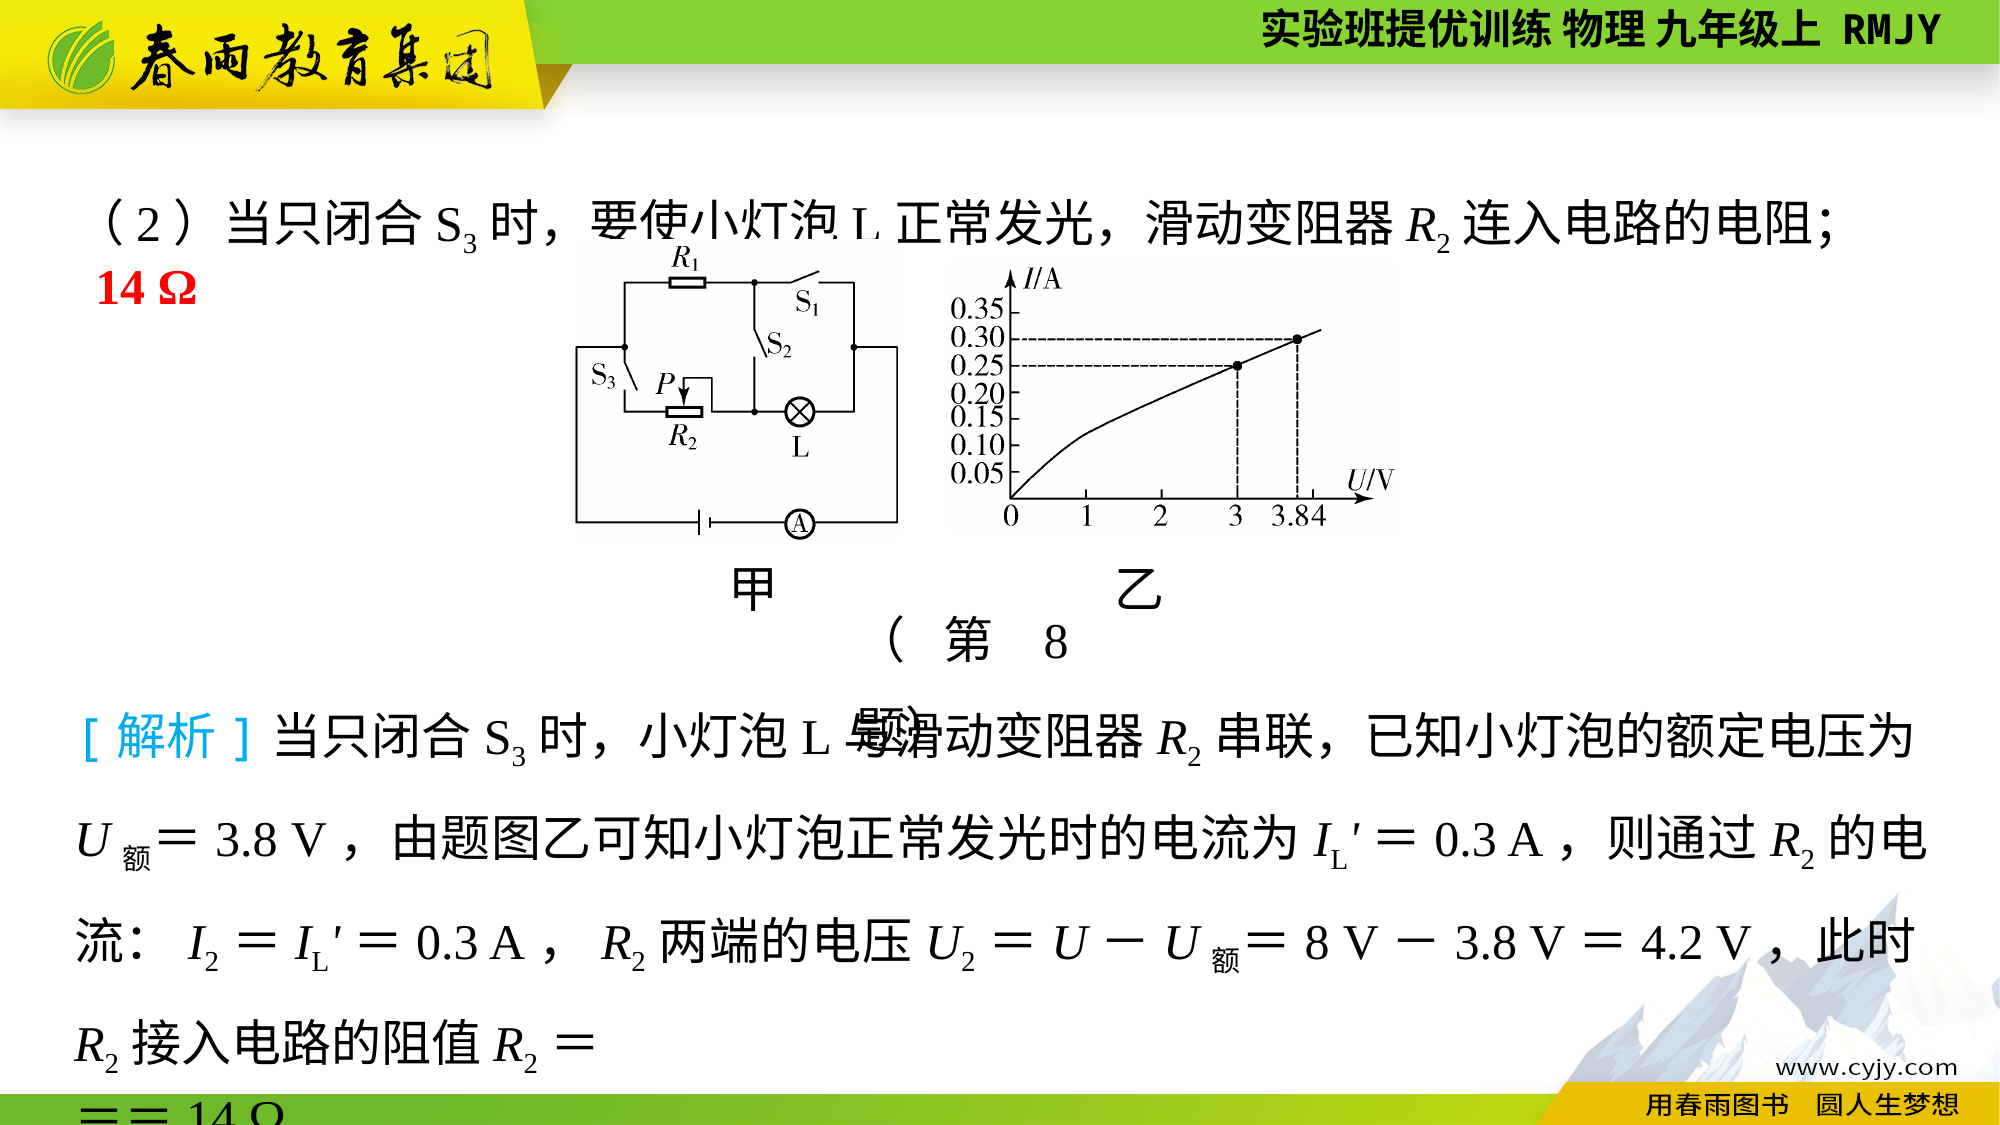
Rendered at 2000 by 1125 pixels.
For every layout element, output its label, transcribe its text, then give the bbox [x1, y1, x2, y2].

text_box 甲 乙 [713, 519, 1222, 625]
text_box 14 Ω [80, 246, 213, 322]
picture [215, 1108, 227, 1124]
text_box （第8题） [840, 570, 1096, 676]
picture [256, 1104, 277, 1125]
list （2）当只闭合S3时，要使小灯泡L正常发光，滑动变阻器R2连入电路的电阻； [59, 149, 1944, 244]
picture [0, 0, 2000, 1125]
